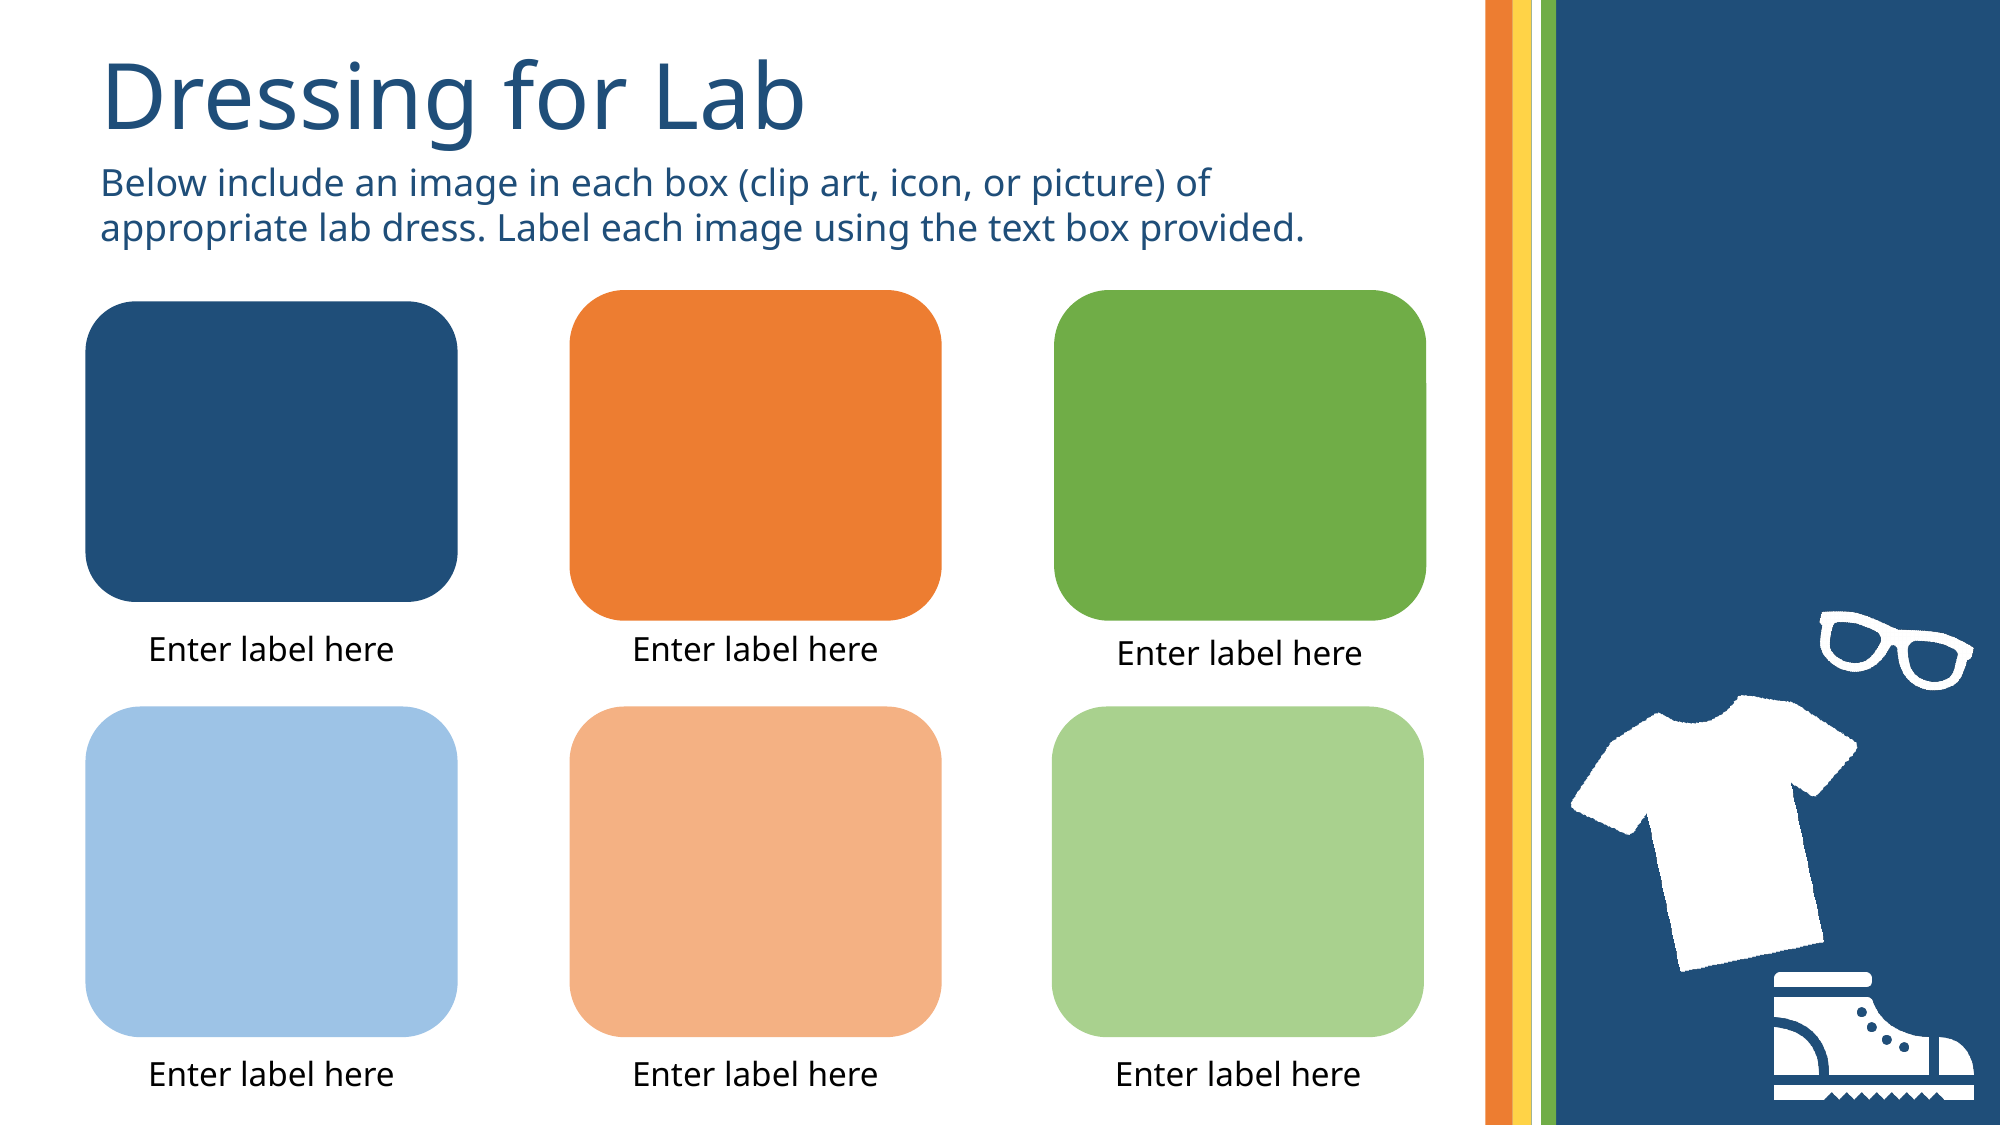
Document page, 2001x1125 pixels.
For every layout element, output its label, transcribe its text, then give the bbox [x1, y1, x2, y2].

text_box [568, 288, 943, 620]
text_box Enter label here [592, 620, 919, 676]
text_box Below include an image in each box (clip art, icon, or picture) of appropriate lab dress. Label each image using the text box provided. [85, 151, 1426, 257]
text_box Enter label here [108, 620, 435, 676]
text_box Enter label here [592, 1045, 919, 1101]
text_box Enter label here [1077, 625, 1403, 680]
text_box [84, 300, 459, 603]
text_box [1050, 705, 1425, 1039]
text_box Enter label here [108, 1045, 435, 1101]
text_box [84, 705, 459, 1039]
text_box [568, 705, 943, 1039]
title Dressing for Lab [85, 15, 1460, 185]
text_box Enter label here [1075, 1045, 1402, 1101]
text_box [1053, 288, 1428, 622]
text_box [1485, 0, 2000, 1125]
